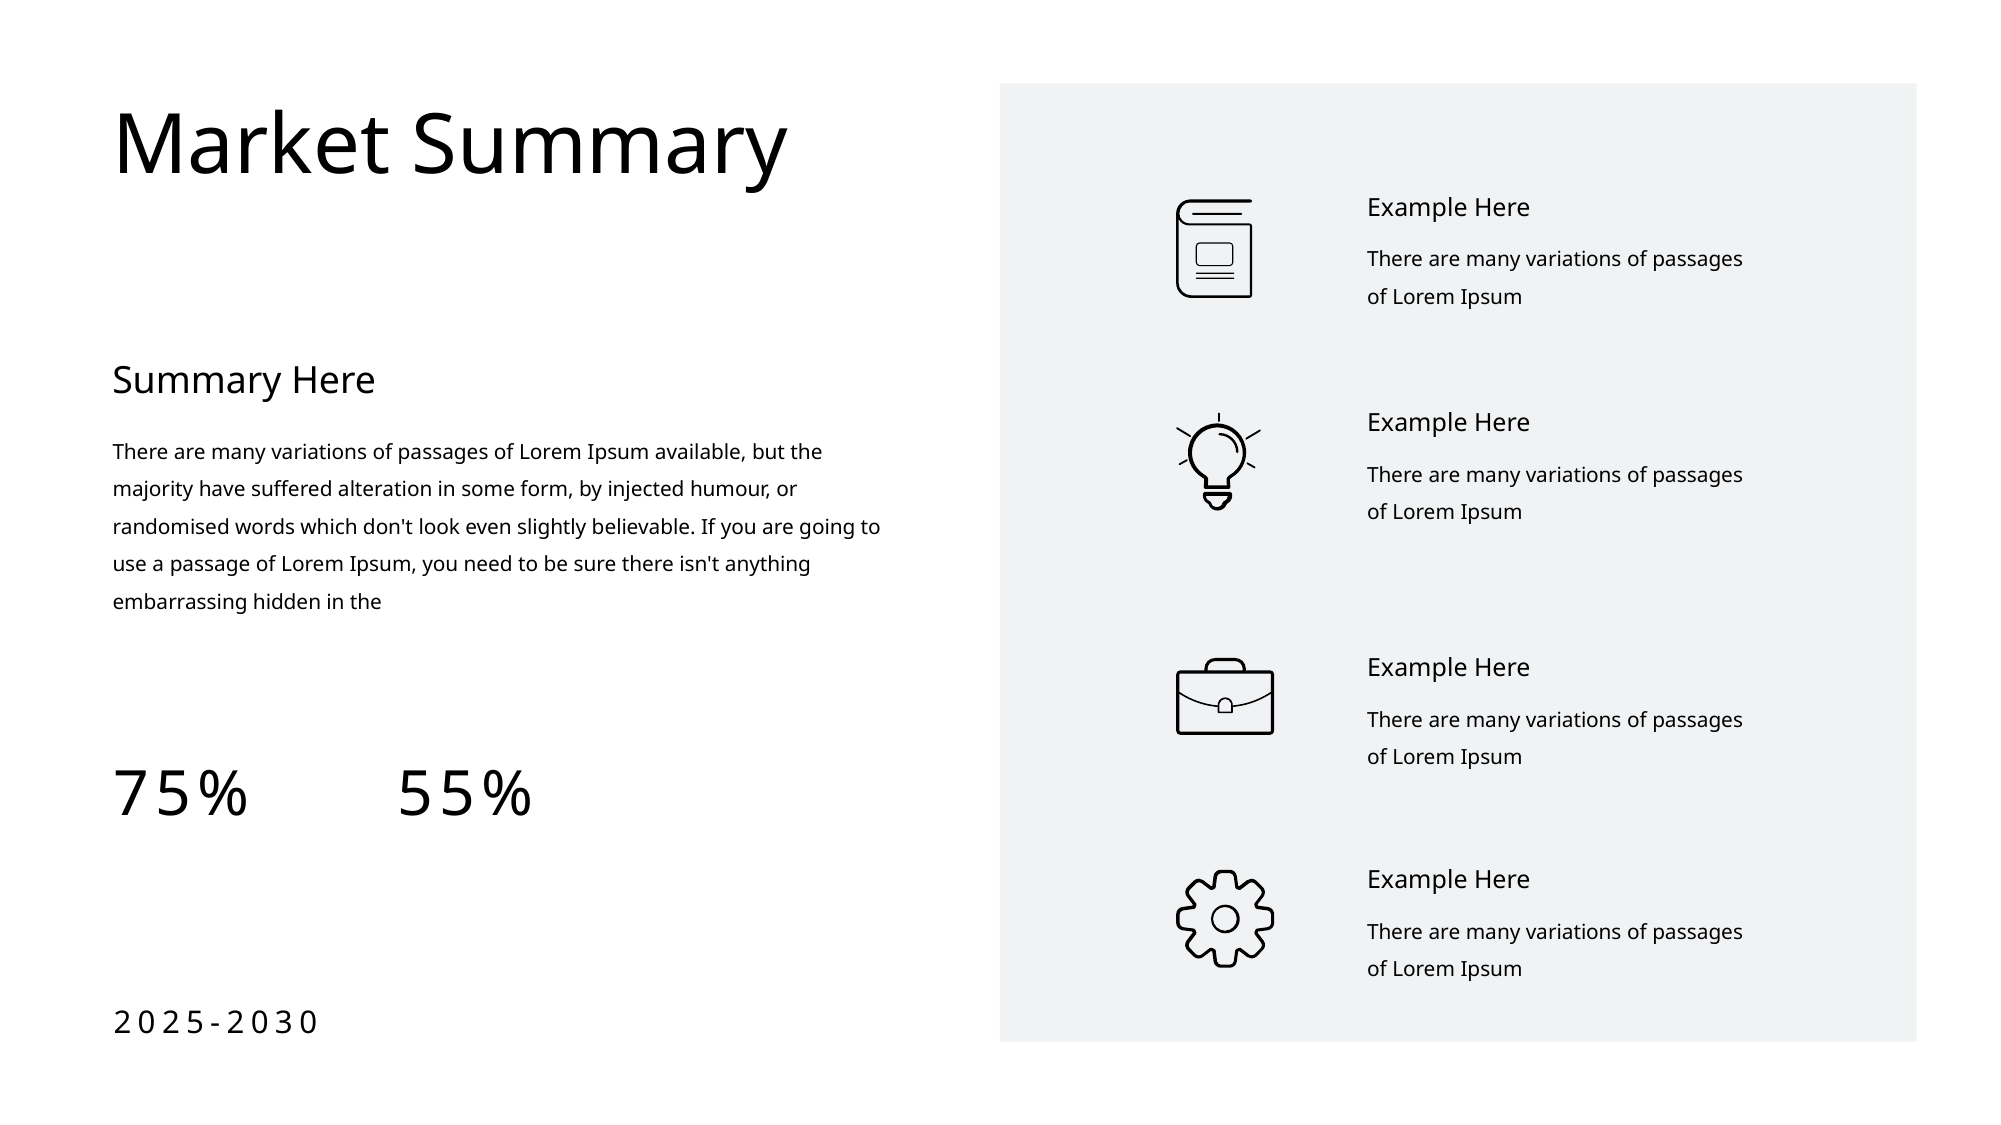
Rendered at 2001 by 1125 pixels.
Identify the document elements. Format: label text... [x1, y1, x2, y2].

text_box [1176, 869, 1275, 968]
text_box Market Summary [97, 83, 999, 199]
text_box [1176, 199, 1253, 298]
text_box Example Here [1352, 856, 1705, 898]
text_box There are many variations of passages of Lorem Ipsum [1352, 686, 1772, 776]
text_box [1245, 429, 1261, 440]
text_box There are many variations of passages of Lorem Ipsum [1352, 226, 1772, 316]
text_box Example Here [1352, 644, 1705, 686]
text_box 75% [98, 757, 341, 835]
text_box [1246, 462, 1256, 469]
text_box Example Here [1352, 399, 1705, 441]
text_box There are many variations of passages of Lorem Ipsum available, but the majority have suffered alteration in some form, by injected humour, or randomised words which don't look even slightly believable. If you are going to use a passage of Lorem Ipsum, you need to be sure there isn't anything embarrassing hidden in the [97, 418, 910, 621]
text_box 55% [382, 757, 625, 835]
text_box Summary Here [97, 349, 450, 409]
text_box [999, 82, 1918, 1043]
text_box There are many variations of passages of Lorem Ipsum [1352, 898, 1772, 989]
text_box [1202, 491, 1233, 511]
text_box [1176, 427, 1191, 437]
text_box There are many variations of passages of Lorem Ipsum [1352, 441, 1772, 532]
text_box Example Here [1352, 184, 1705, 226]
text_box [1178, 412, 1247, 489]
text_box [1176, 657, 1275, 735]
text_box 2025-2030 [98, 970, 519, 1048]
